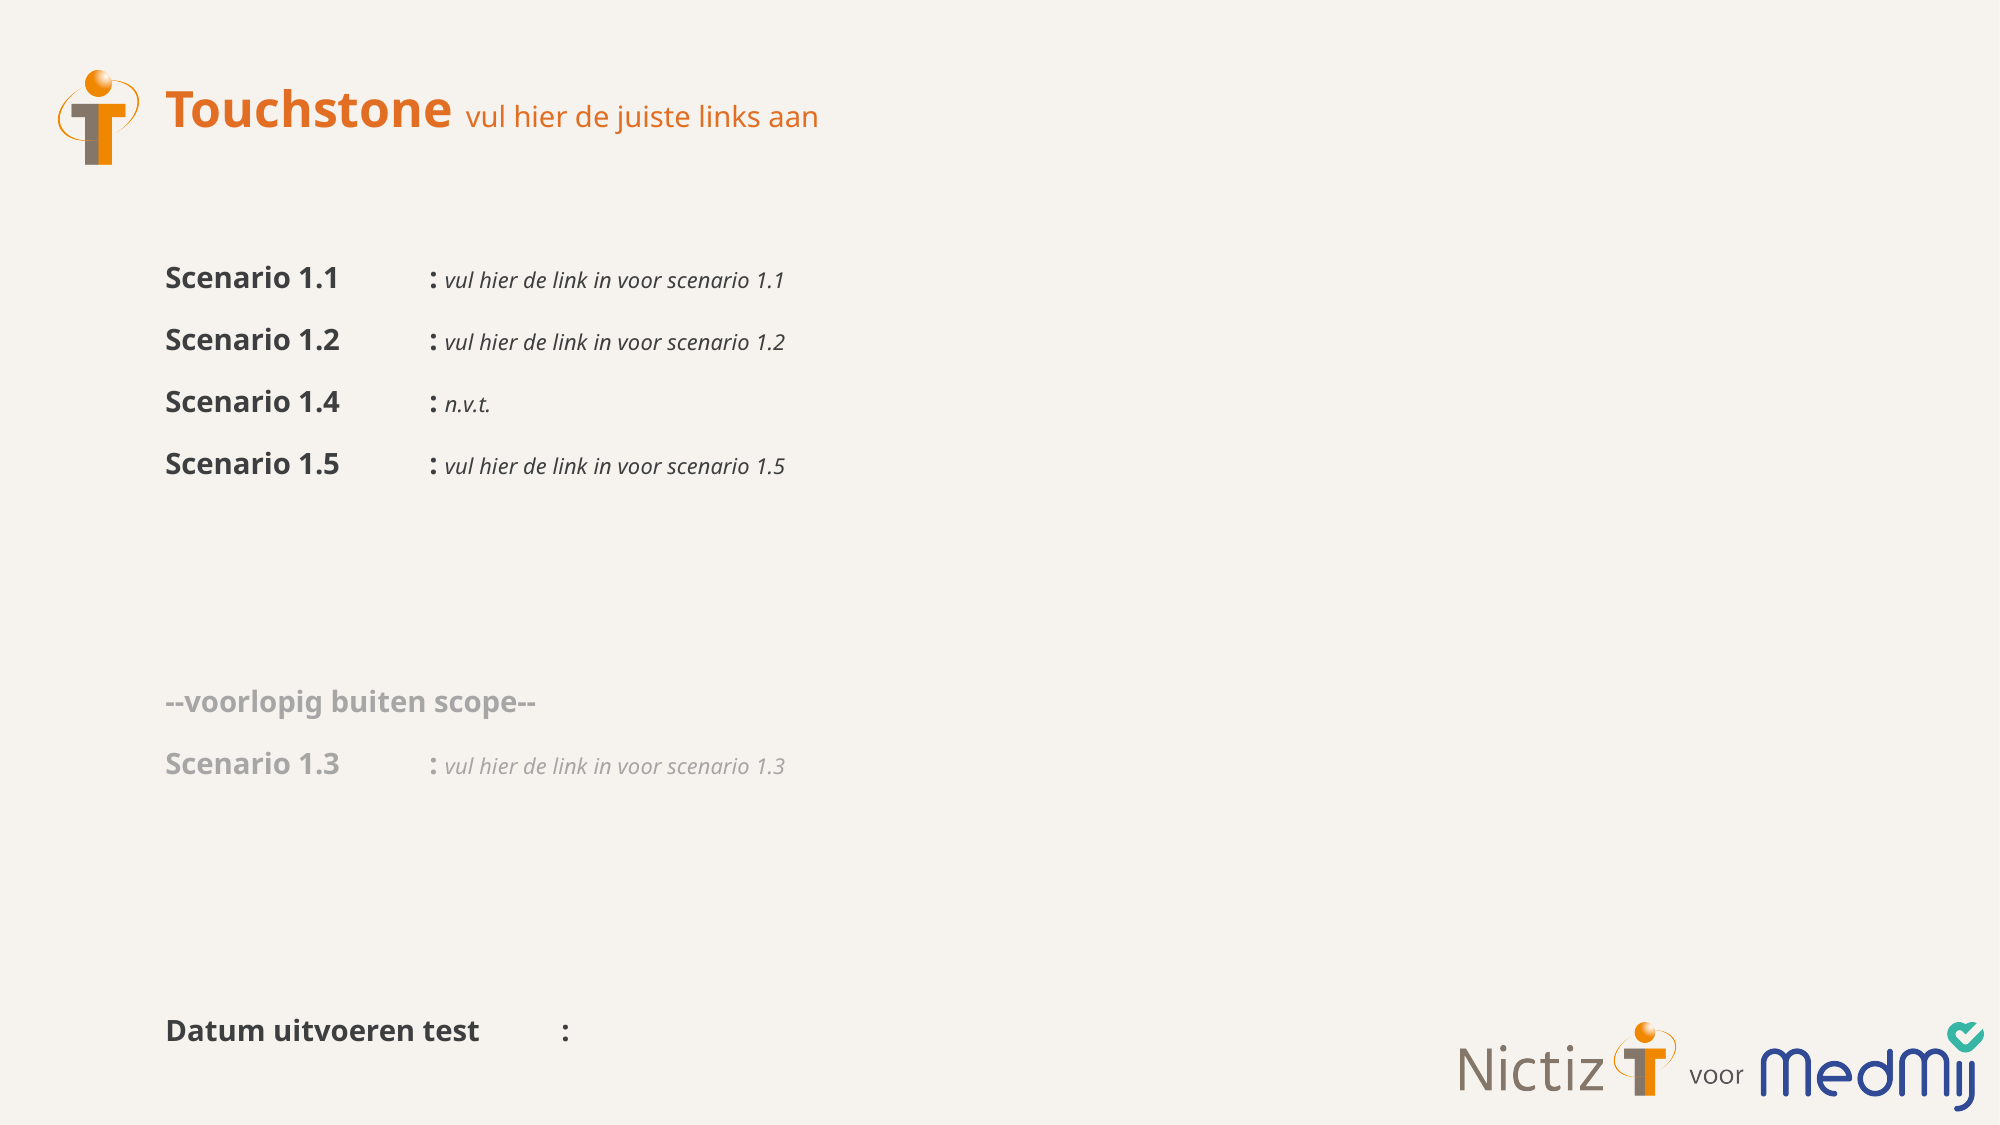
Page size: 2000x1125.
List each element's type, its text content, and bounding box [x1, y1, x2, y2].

list Scenario 1.1 : vul hier de link in voor scenario 1.1 Scenario 1.2 : vul hier de link in voor scenario 1.2 Scenario 1.4 : n.v.t. Scenario 1.5 : vul hier de link in voor scenario 1.5 --voorlopig buiten scope-- Scenario 1.3 : vul hier de link in voor scenario 1.3 Datum uitvoeren test : [150, 243, 1850, 1060]
picture [50, 66, 151, 187]
picture [1457, 1019, 1988, 1113]
title Touchstone vul hier de juiste links aan [150, 76, 1850, 165]
